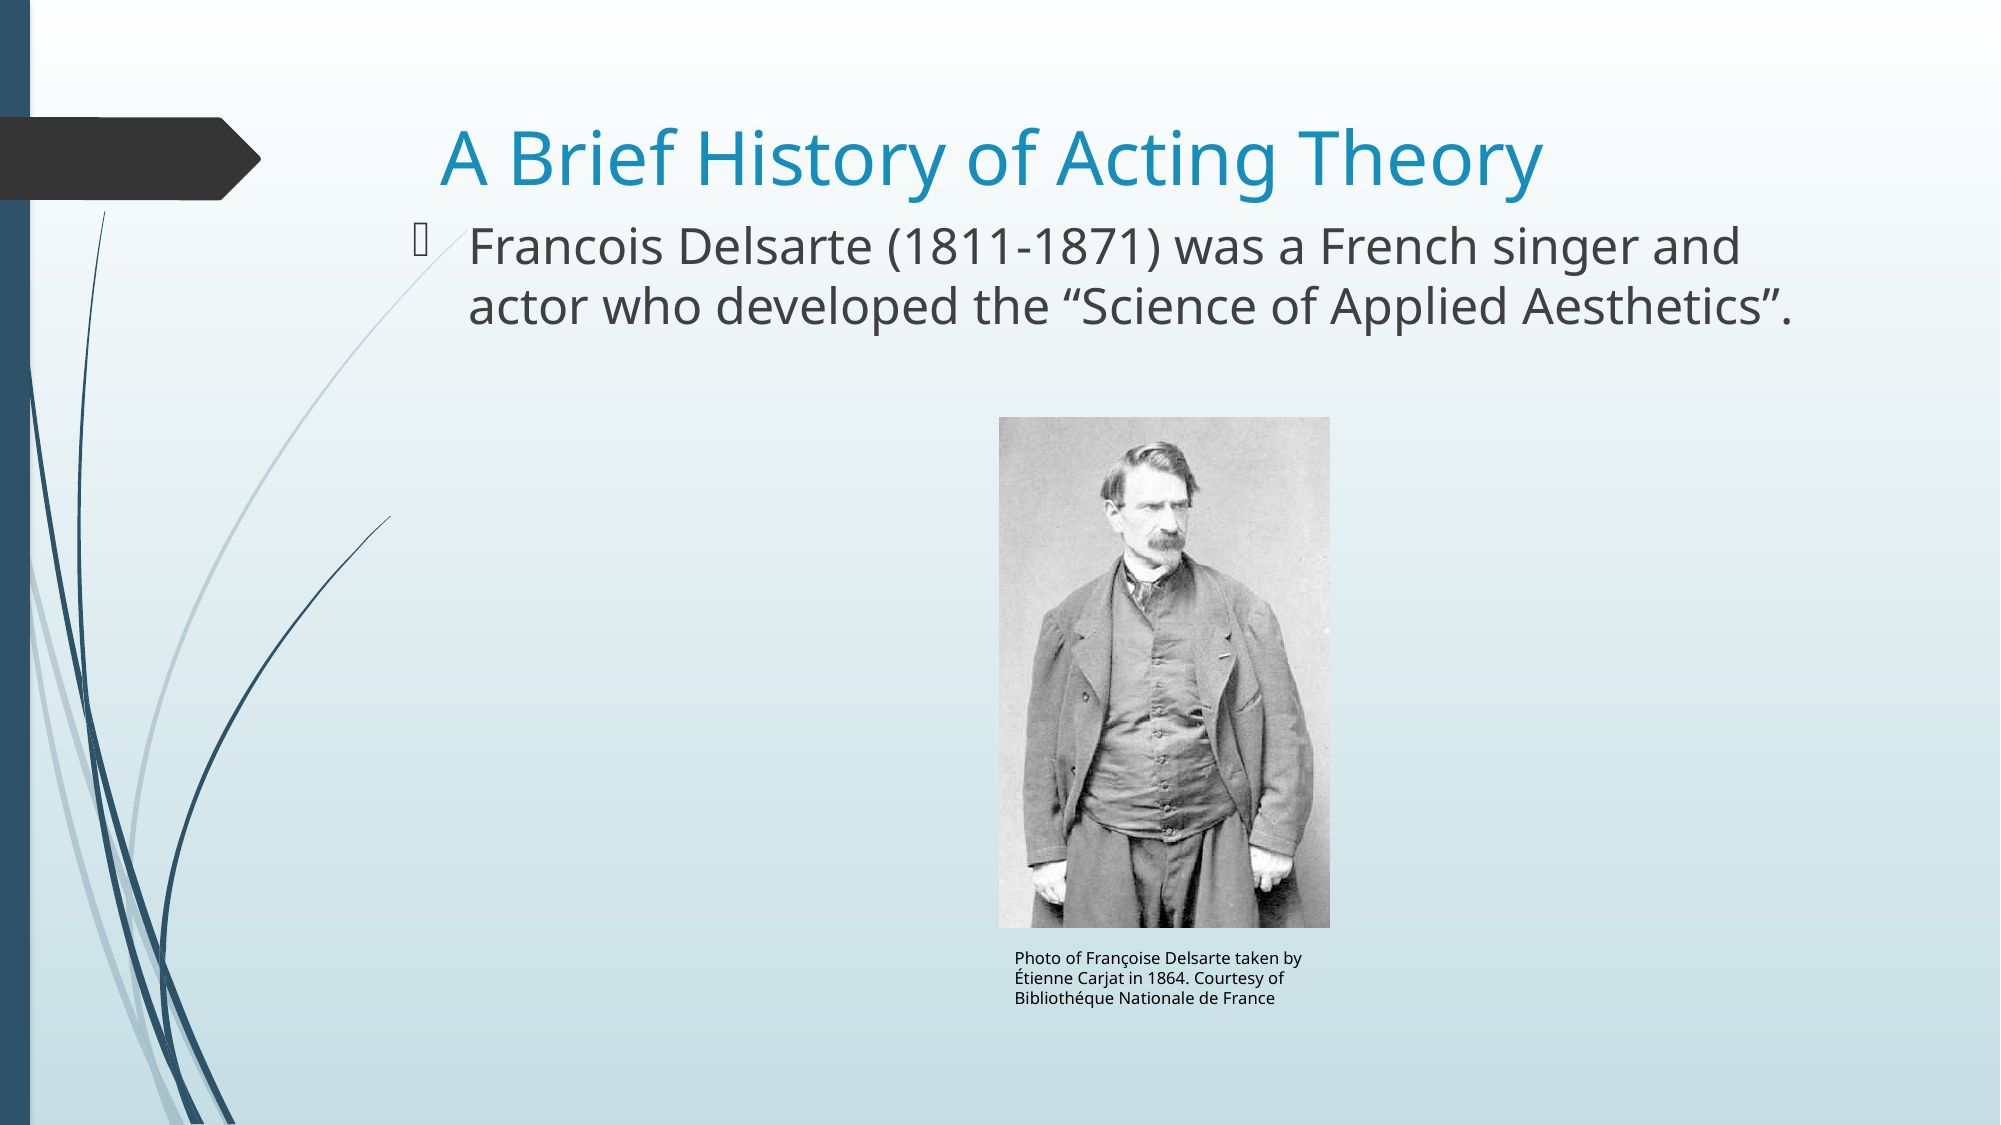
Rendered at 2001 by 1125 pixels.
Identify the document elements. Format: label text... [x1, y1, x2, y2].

title A Brief History of Acting Theory [425, 102, 1888, 313]
list Francois Delsarte (1811-1871) was a French singer and actor who developed the “Science of Applied Aesthetics”. [397, 207, 1860, 941]
picture [999, 417, 1330, 929]
text_box Photo of Françoise Delsarte taken by Étienne Carjat in 1864. Courtesy of Bibliothéque Nationale de France [999, 940, 1353, 1015]
